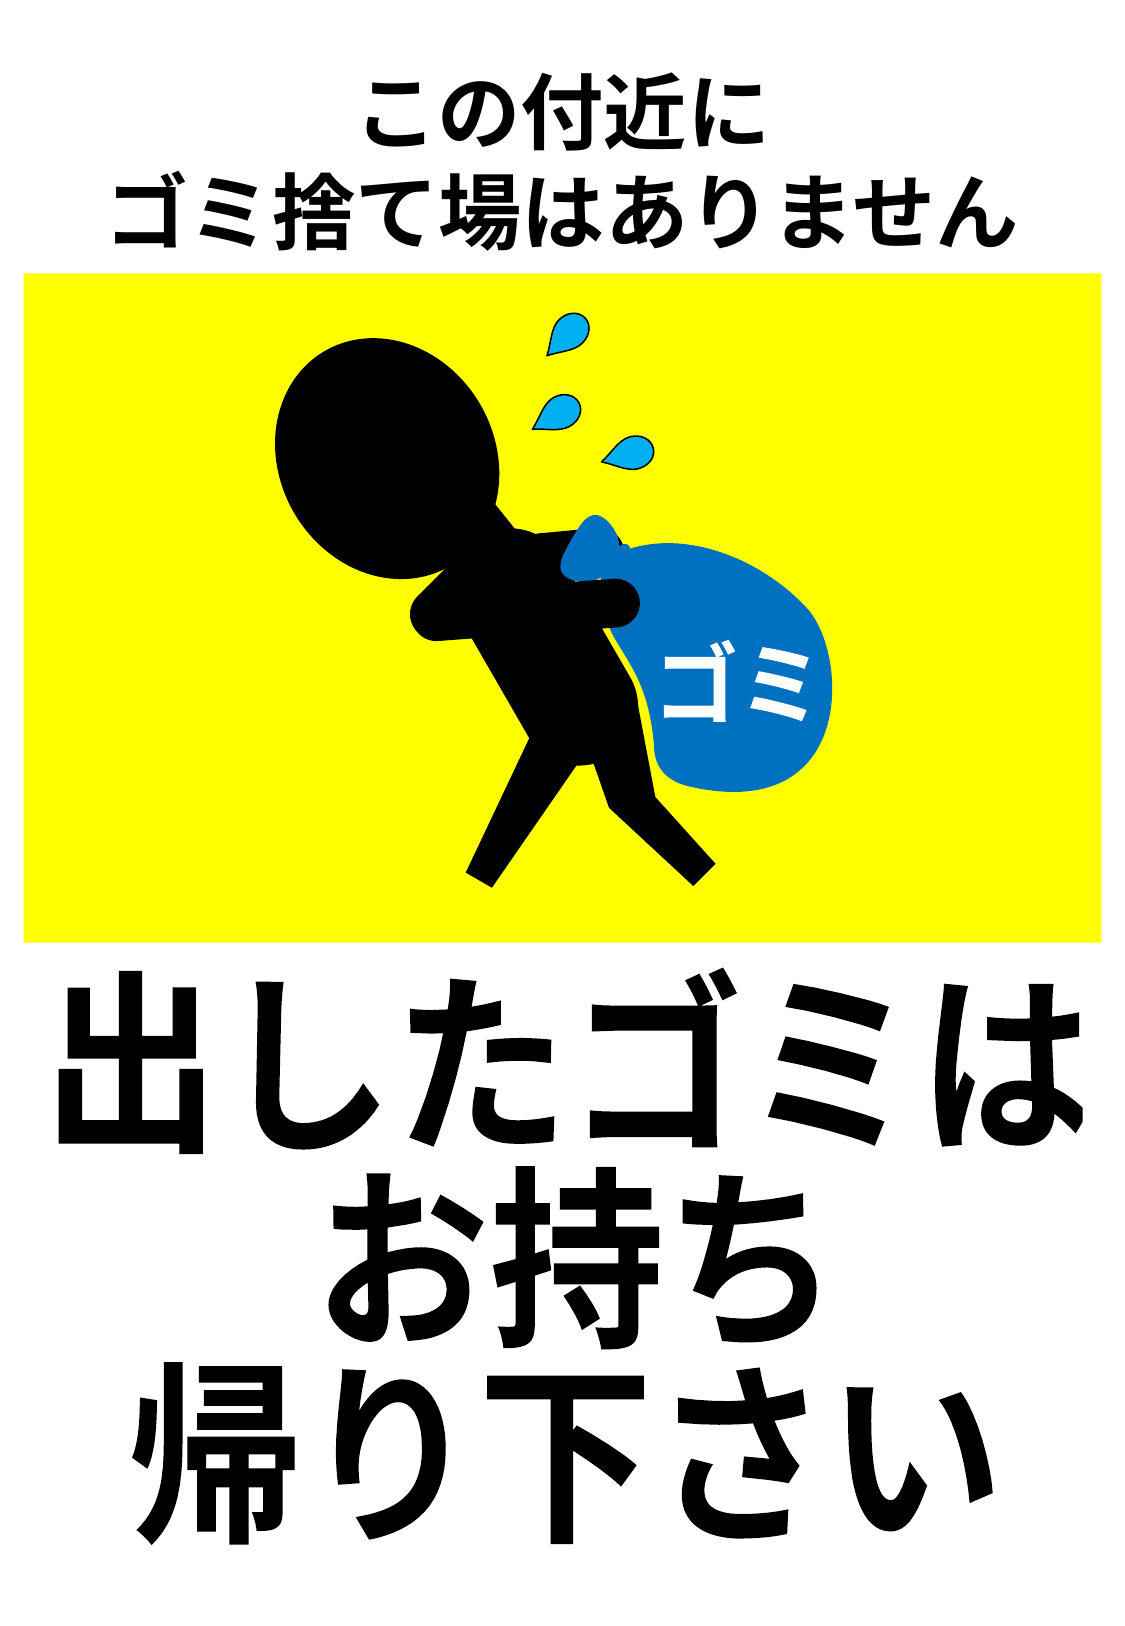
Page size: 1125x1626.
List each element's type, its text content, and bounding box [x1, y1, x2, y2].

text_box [279, 319, 846, 895]
text_box この付近に ゴミ捨て場はありません [0, 52, 1125, 268]
text_box [21, 271, 1103, 945]
